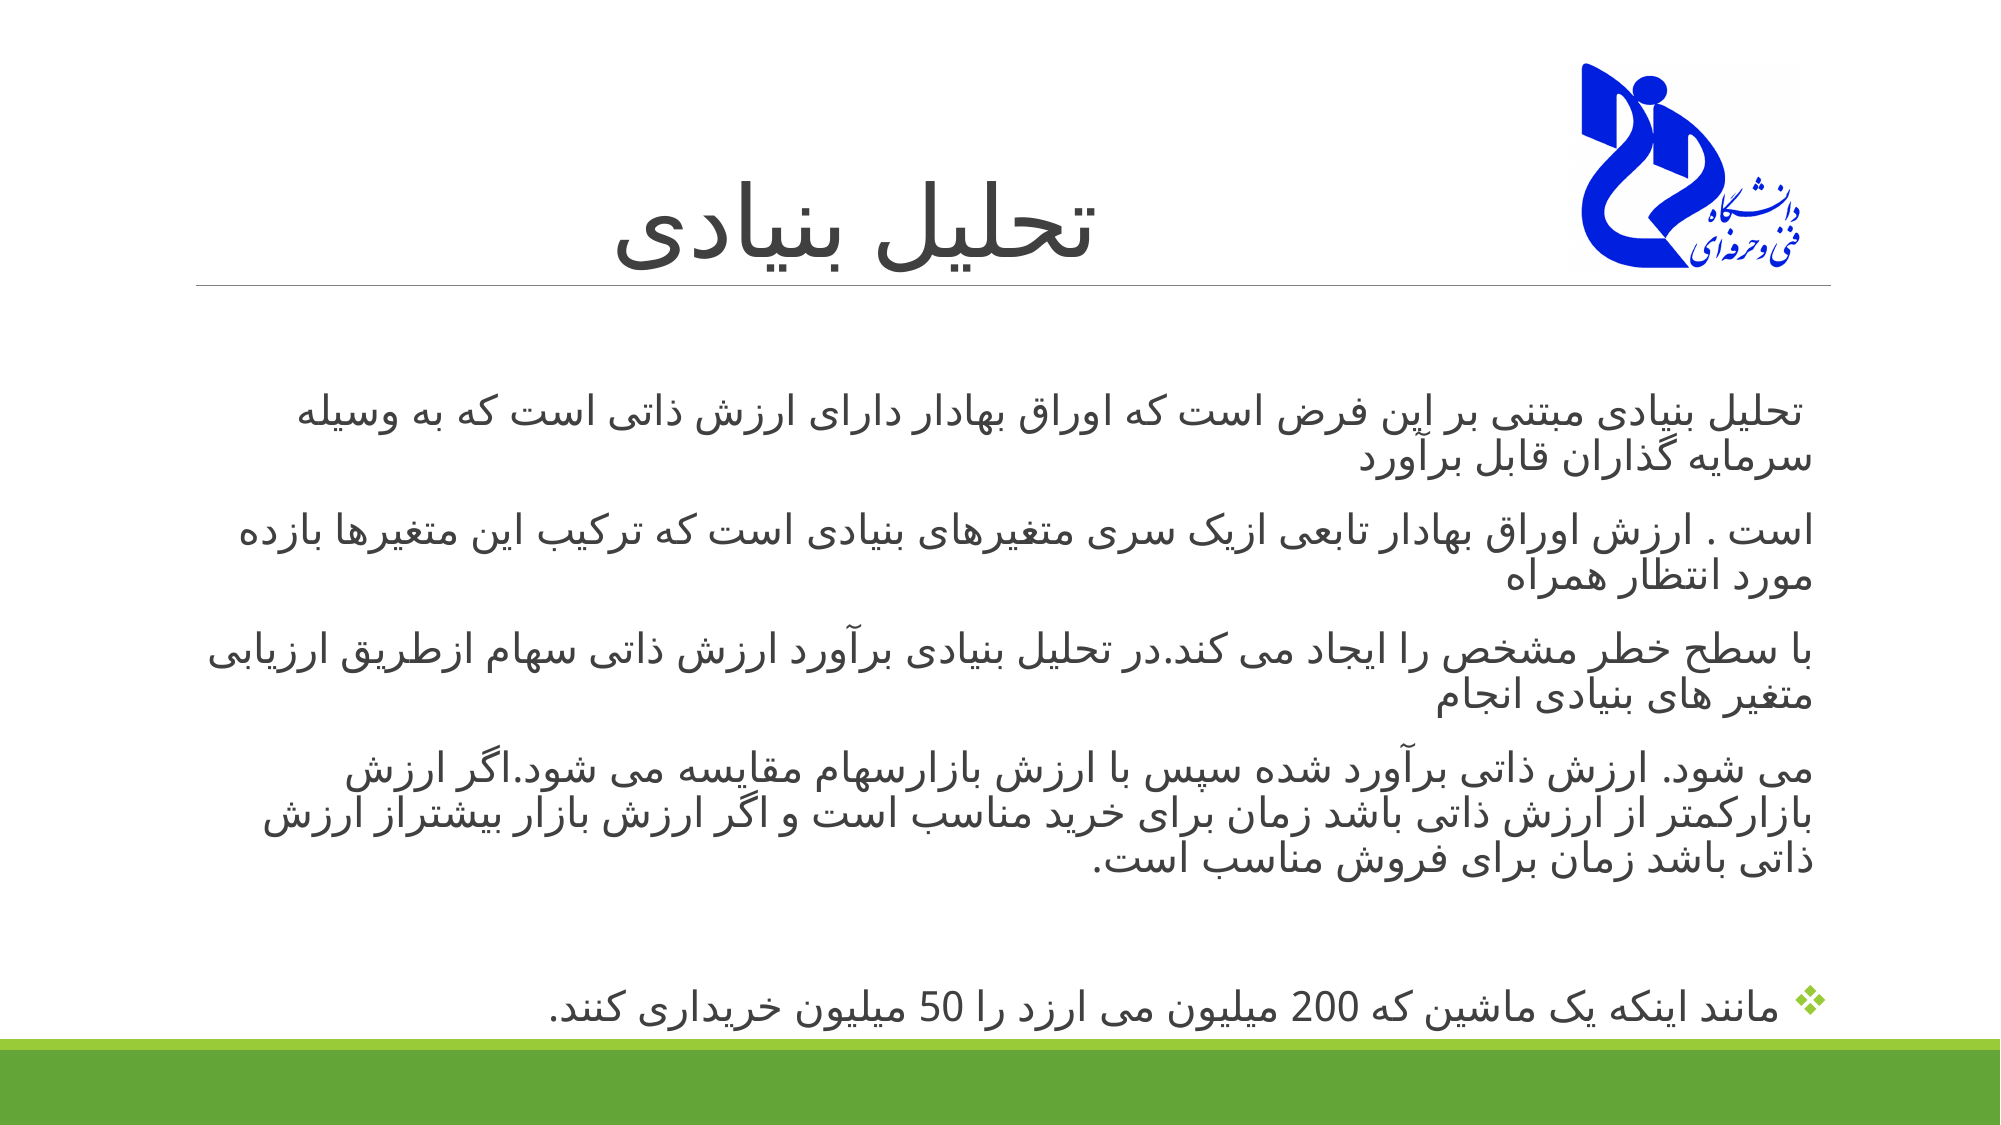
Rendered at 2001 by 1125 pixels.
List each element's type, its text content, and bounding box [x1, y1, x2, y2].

list تحلیل بنیادی مبتنی بر این فرض است که اوراق بهادار دارای ارزش ذاتی است که به وسیله سرمایه گذاران قابل برآورد است . ارزش اوراق بهادار تابعی ازیک سری متغیرهای بنیادی است که ترکیب این متغیرها بازده مورد انتظار همراه با سطح خطر مشخص را ایجاد می کند.در تحلیل بنیادی برآورد ارزش ذاتی سهام ازطریق ارزیابی متغیر های بنیادی انجام می شود. ارزش ذاتی برآورد شده سپس با ارزش بازارسهام مقایسه می شود.اگر ارزش بازارکمتر از ارزش ذاتی باشد زمان برای خرید مناسب است و اگر ارزش بازار بیشتراز ارزش ذاتی باشد زمان برای فروش مناسب است. مانند اینکه یک ماشین که 200 میلیون می ارزد را 50 میلیون خریداری کنند. [180, 302, 1830, 963]
picture [1543, 48, 1831, 286]
title تحلیل بنیادی [180, 47, 1543, 285]
